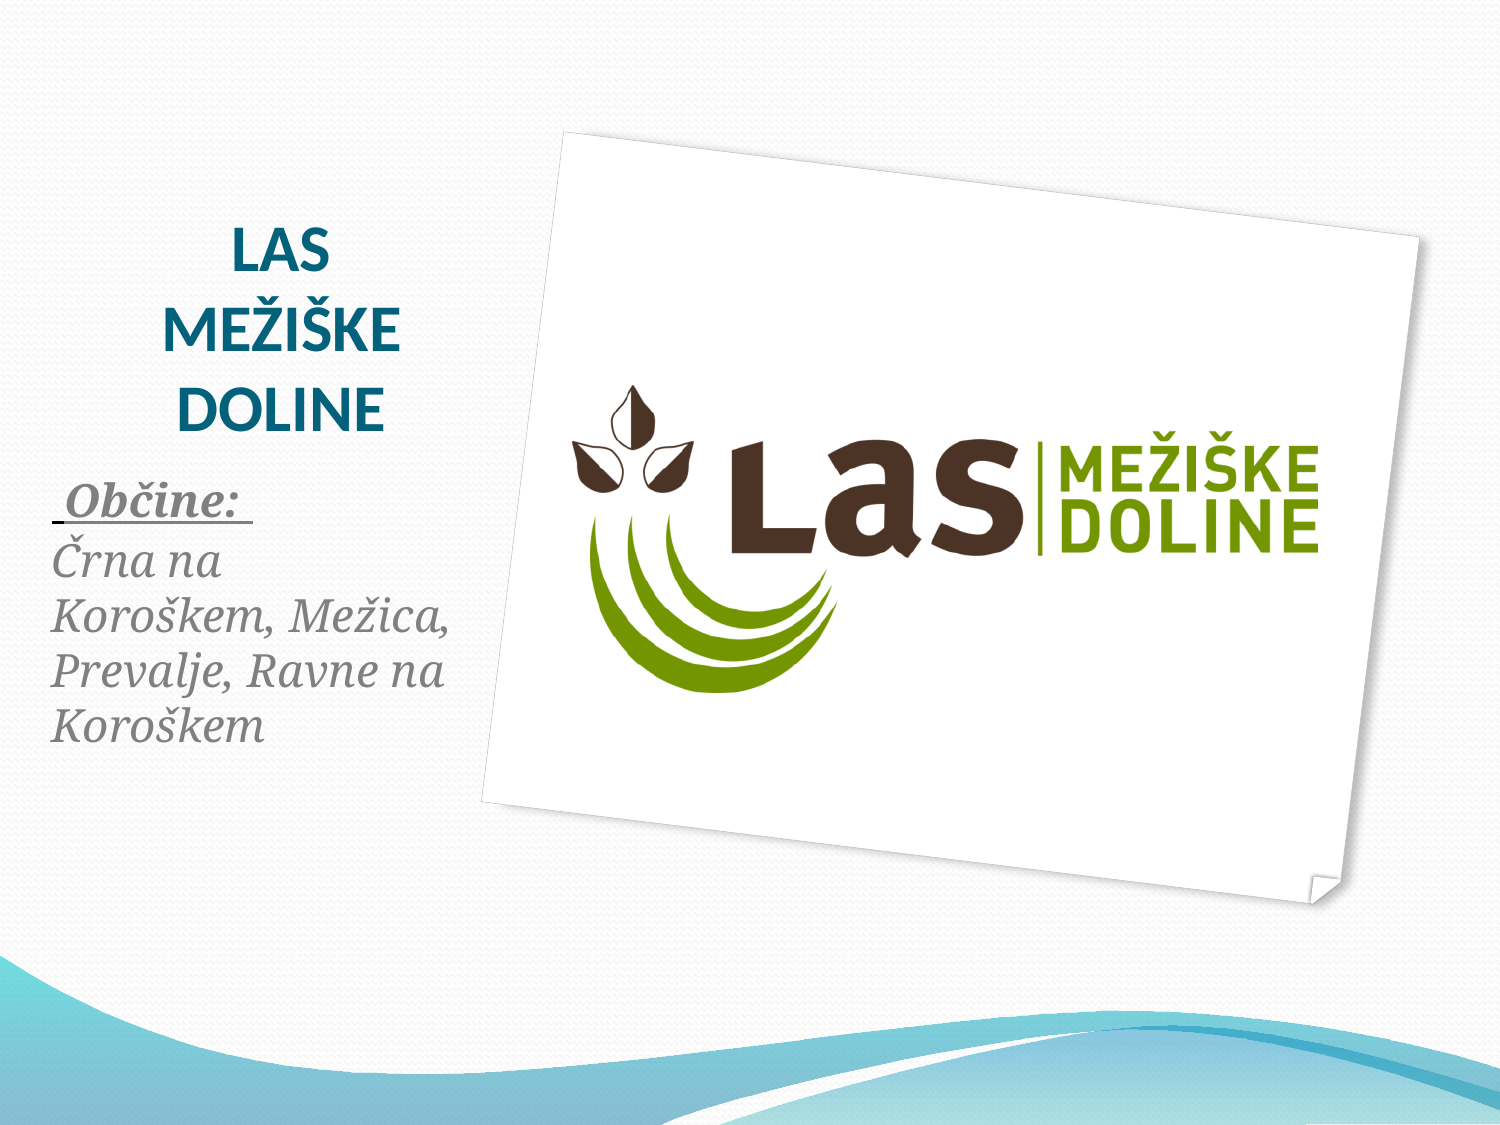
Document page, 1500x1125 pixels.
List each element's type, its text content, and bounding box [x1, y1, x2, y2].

picture [572, 385, 1318, 693]
title LAS MEŽIŠKE DOLINE [99, 193, 463, 453]
list Občine: Črna na Koroškem, Mežica, Prevalje, Ravne na Koroškem [41, 464, 463, 822]
